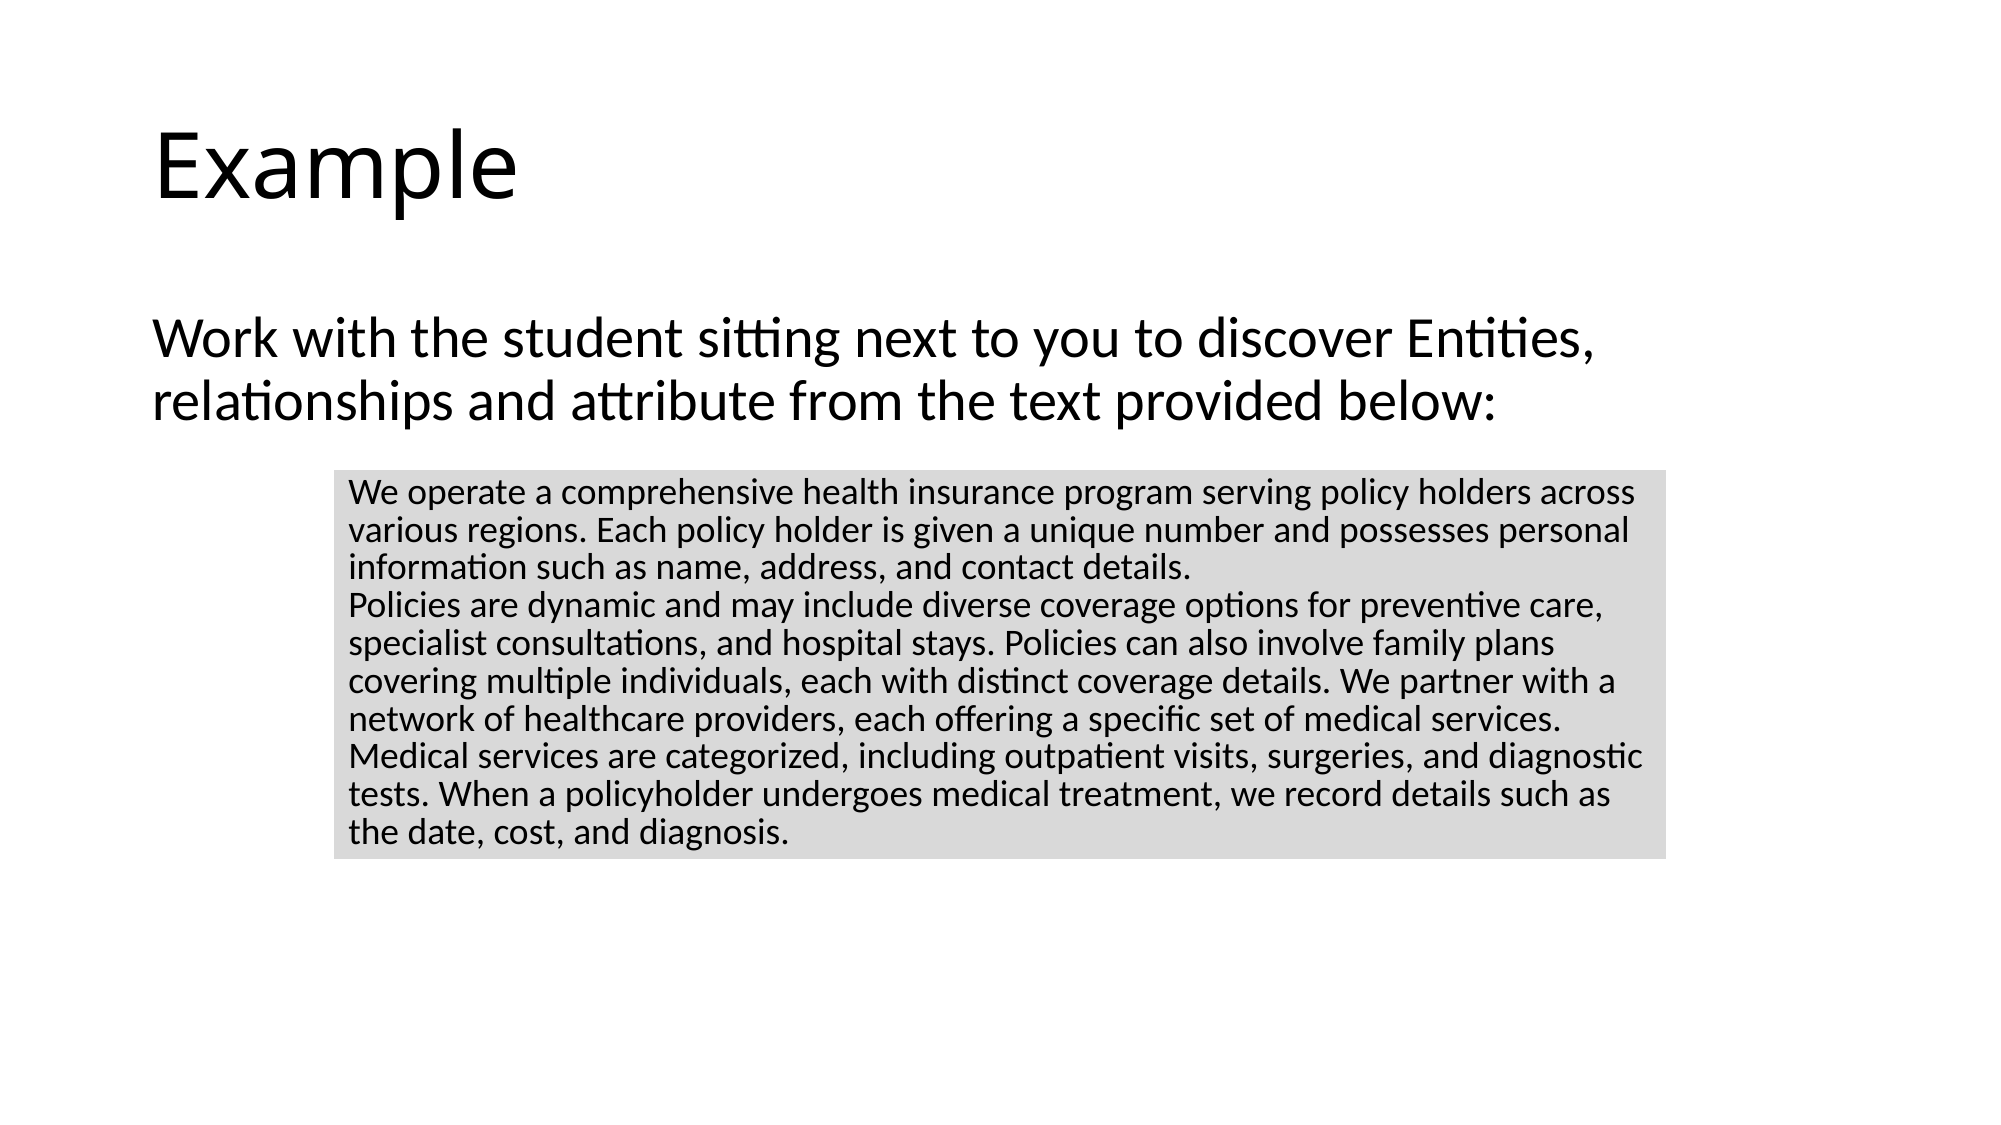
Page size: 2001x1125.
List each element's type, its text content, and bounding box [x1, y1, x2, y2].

title Example [137, 59, 1863, 278]
list Work with the student sitting next to you to discover Entities, relationships and attribute from the text provided below: [137, 299, 1863, 1014]
table_header We operate a comprehensive health insurance program serving policy holders across various regions. Each policy holder is given a unique number and possesses personal information such as name, address, and contact details. Policies are dynamic and may include diverse coverage options for preventive care, specialist consultations, and hospital stays. Policies can also involve family plans covering multiple individuals, each with distinct coverage details. We partner with a network of healthcare providers, each offering a specific set of medical services. Medical services are categorized, including outpatient visits, surgeries, and diagnostic tests. When a policyholder undergoes medical treatment, we record details such as the date, cost, and diagnosis. [334, 470, 1666, 859]
